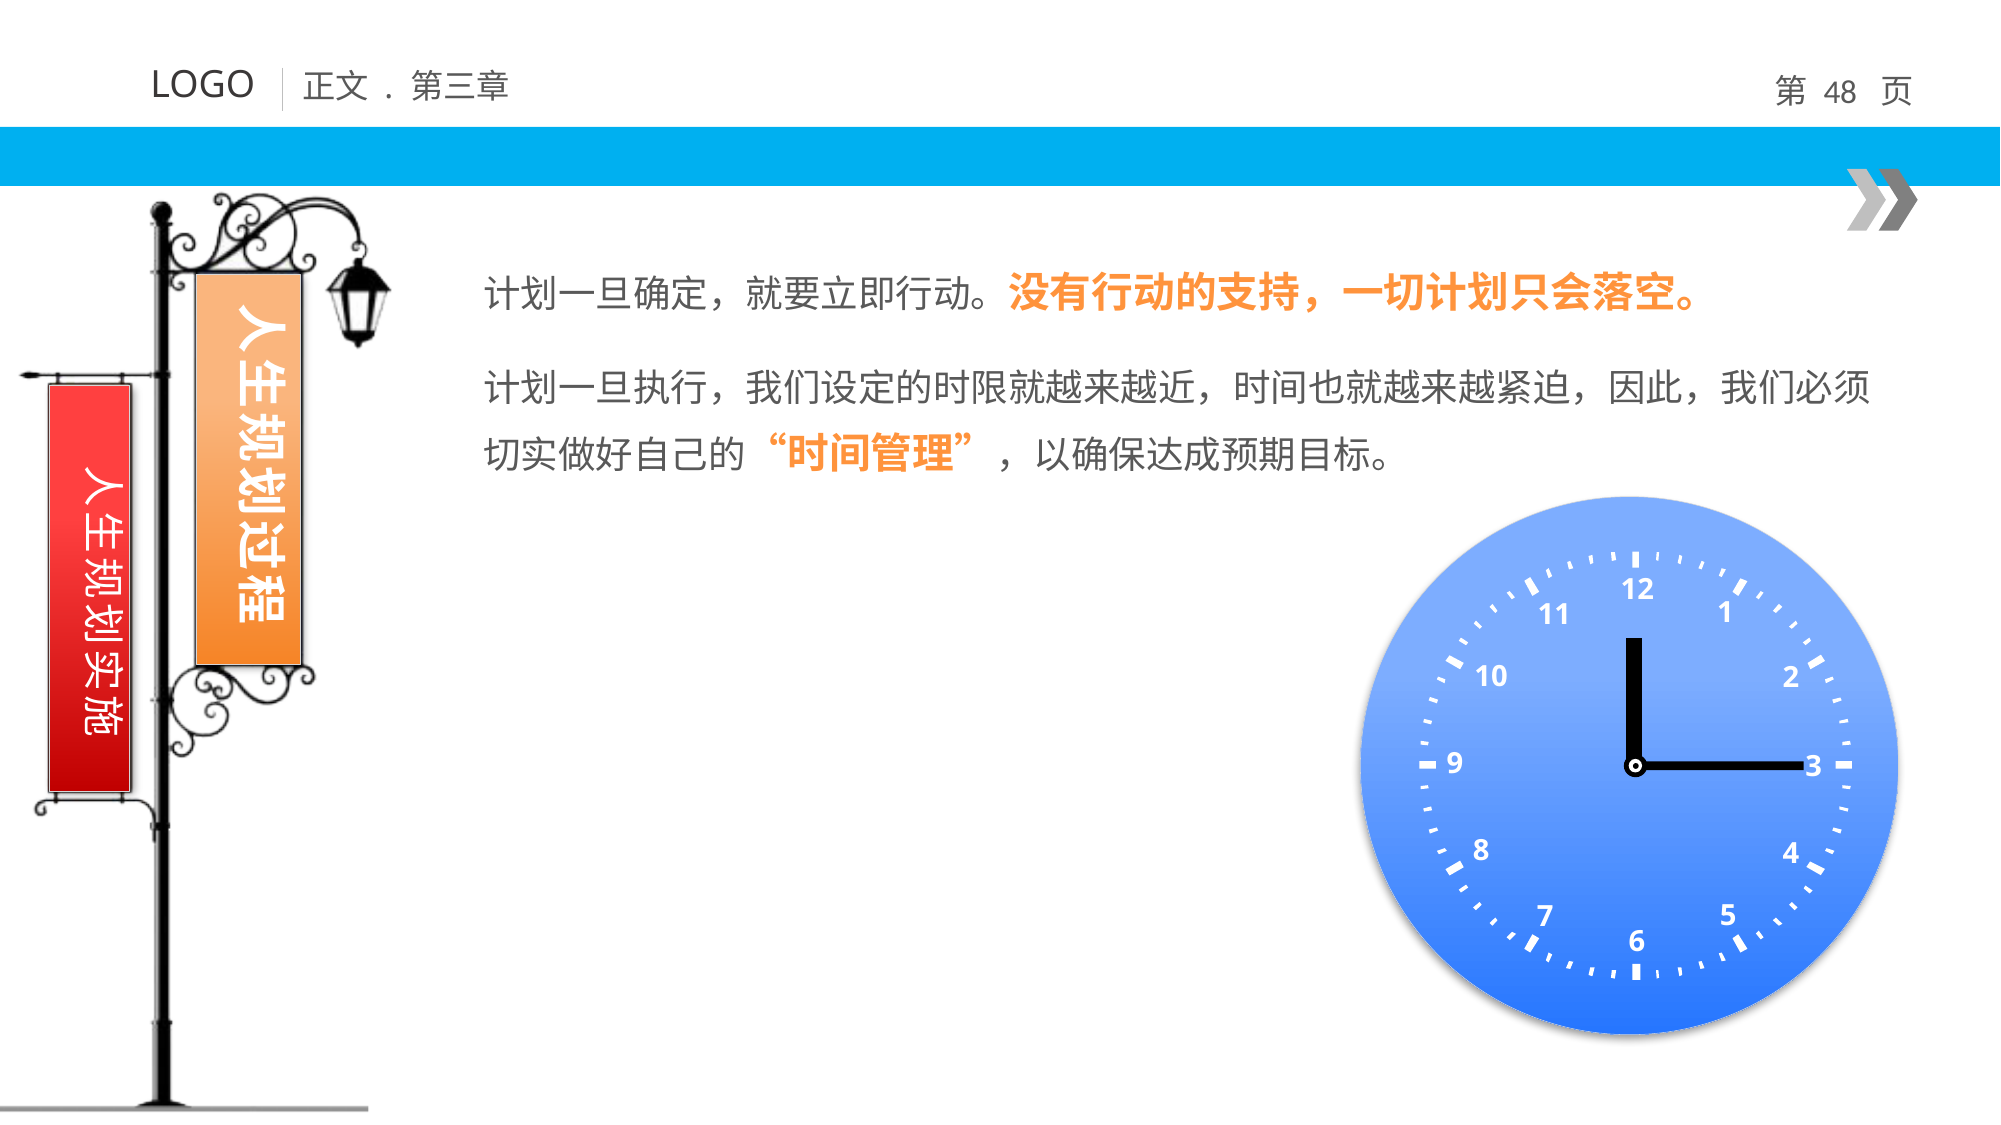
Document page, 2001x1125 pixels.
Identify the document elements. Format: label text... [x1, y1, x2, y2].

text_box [1360, 496, 1899, 1035]
text_box 计划一旦确定，就要立即行动。没有行动的支持，一切计划只会落空。 [468, 243, 1945, 324]
text_box 计划一旦执行，我们设定的时限就越来越近，时间也就越来越紧迫，因此，我们必须切实做好自己的“时间管理”，以确保达成预期目标。 [468, 340, 1899, 485]
text_box 人生规划实施 [56, 404, 138, 799]
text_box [1623, 573, 1647, 958]
picture [0, 187, 413, 1125]
